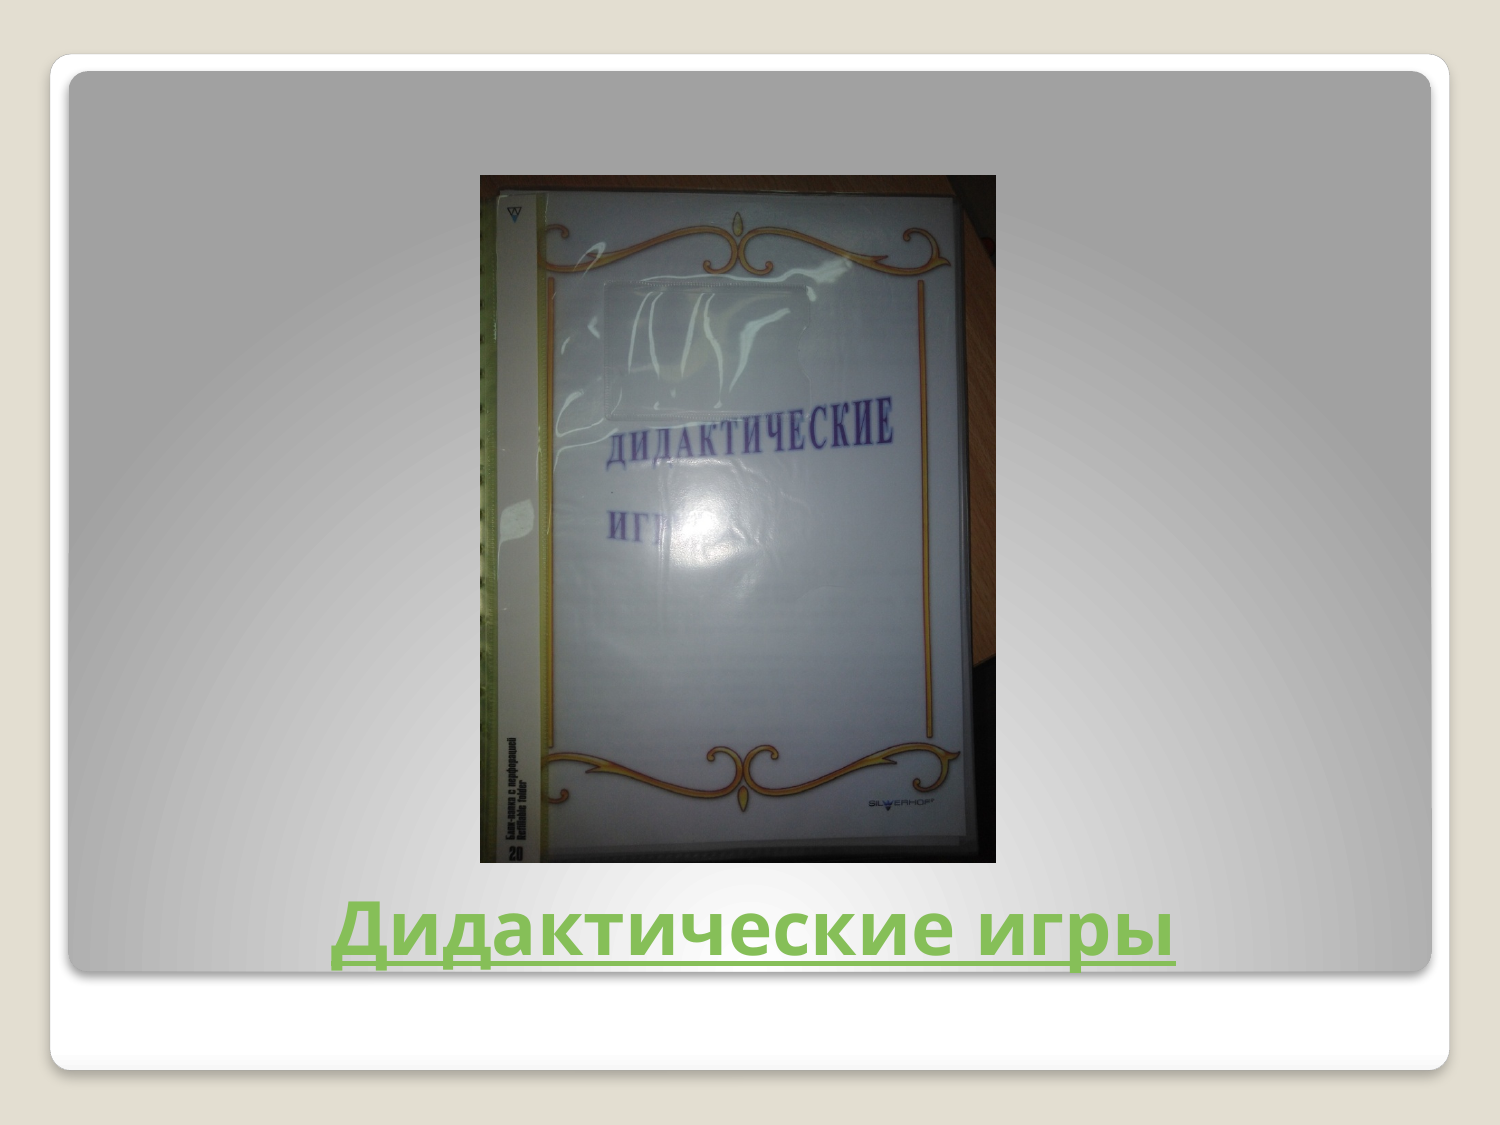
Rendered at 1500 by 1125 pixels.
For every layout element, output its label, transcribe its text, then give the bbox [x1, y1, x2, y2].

title Дидактические игры [82, 817, 1425, 990]
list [480, 175, 996, 864]
